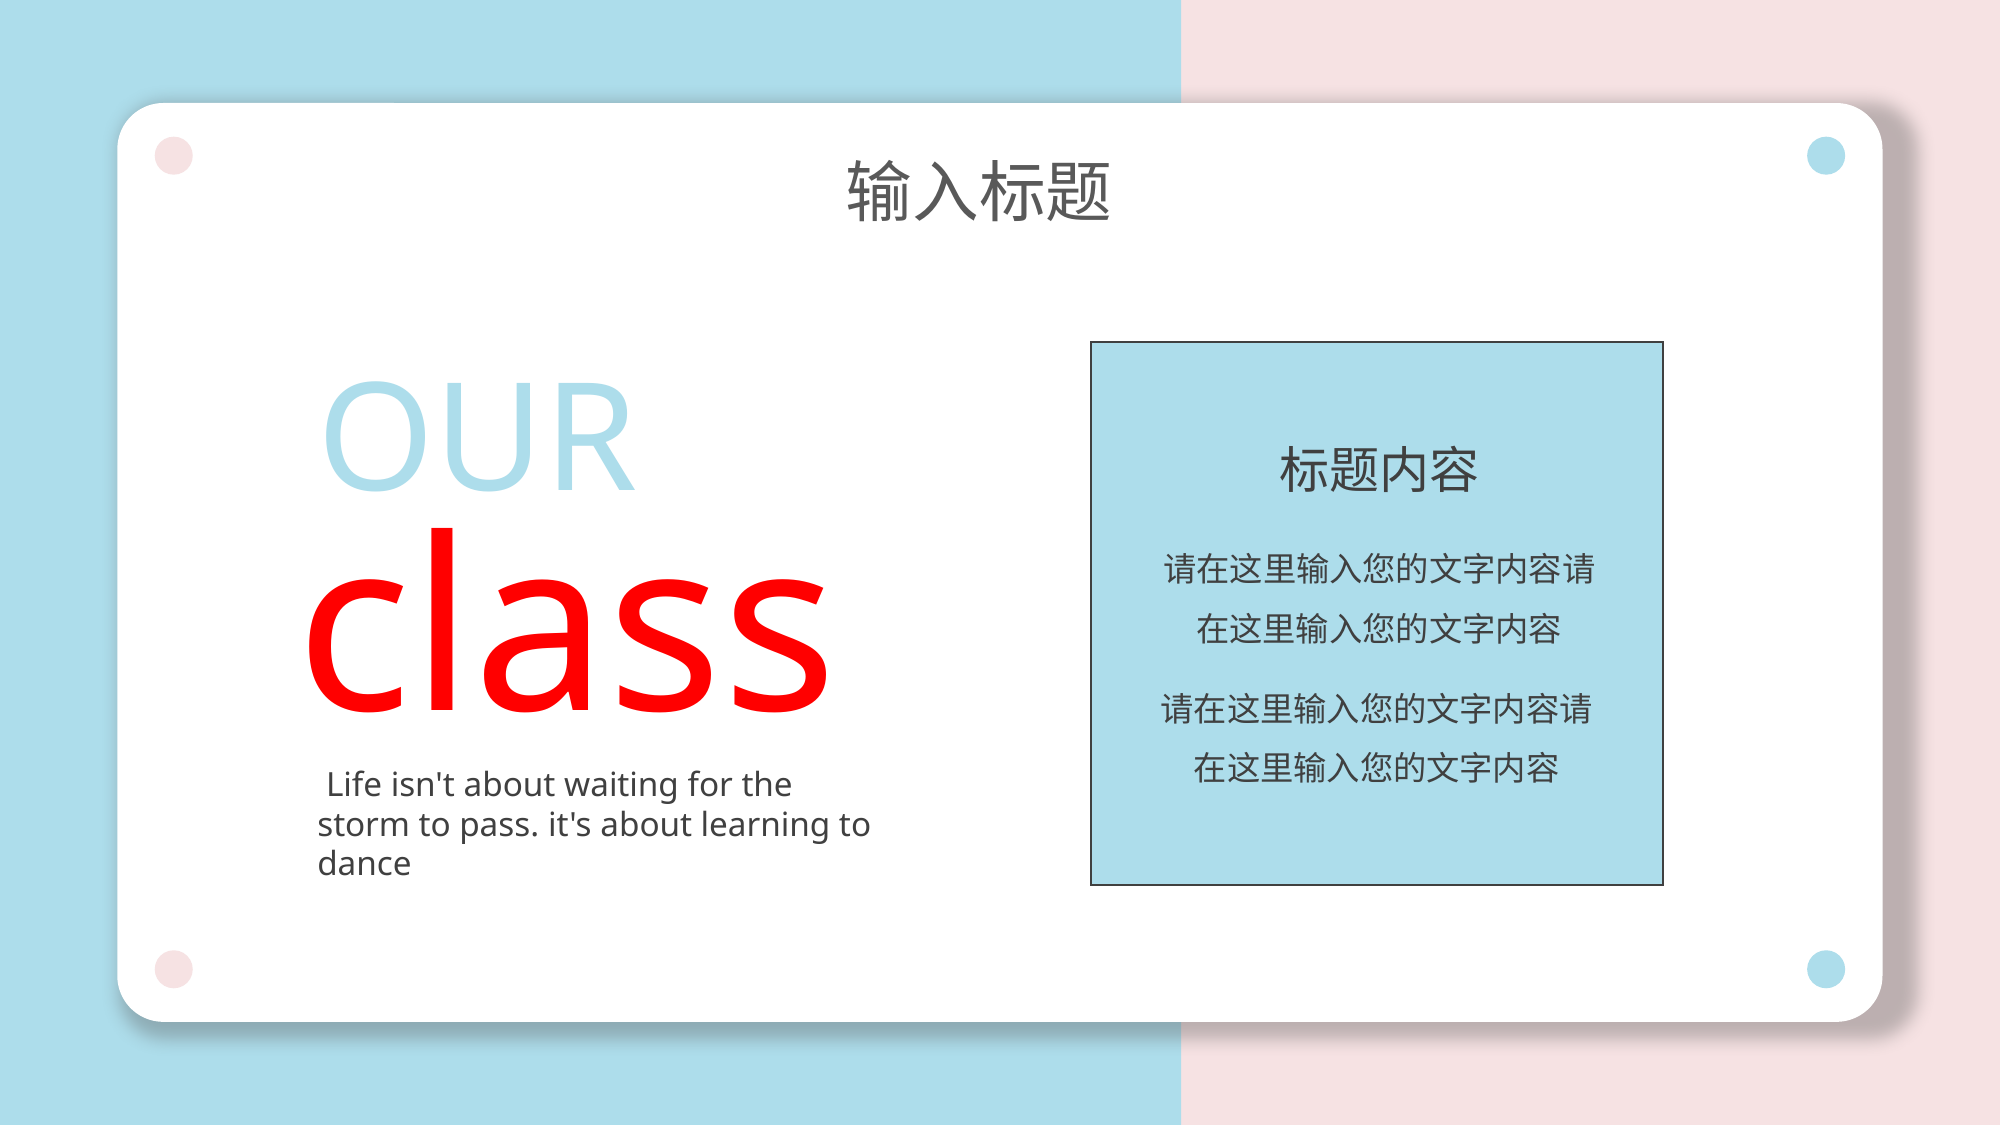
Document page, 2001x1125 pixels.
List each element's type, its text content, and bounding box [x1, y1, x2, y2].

text_box [116, 101, 1884, 1023]
text_box [153, 135, 194, 176]
text_box [0, 0, 1182, 1125]
text_box class [281, 463, 955, 766]
text_box Life isn't about waiting for the storm to pass. it's about learning to dance [302, 755, 890, 890]
text_box [153, 949, 194, 990]
text_box OUR [302, 333, 667, 463]
text_box [1806, 949, 1847, 990]
text_box [1806, 135, 1847, 176]
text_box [1131, 431, 1625, 789]
text_box [1090, 341, 1664, 886]
text_box 输入标题 [830, 142, 1170, 238]
